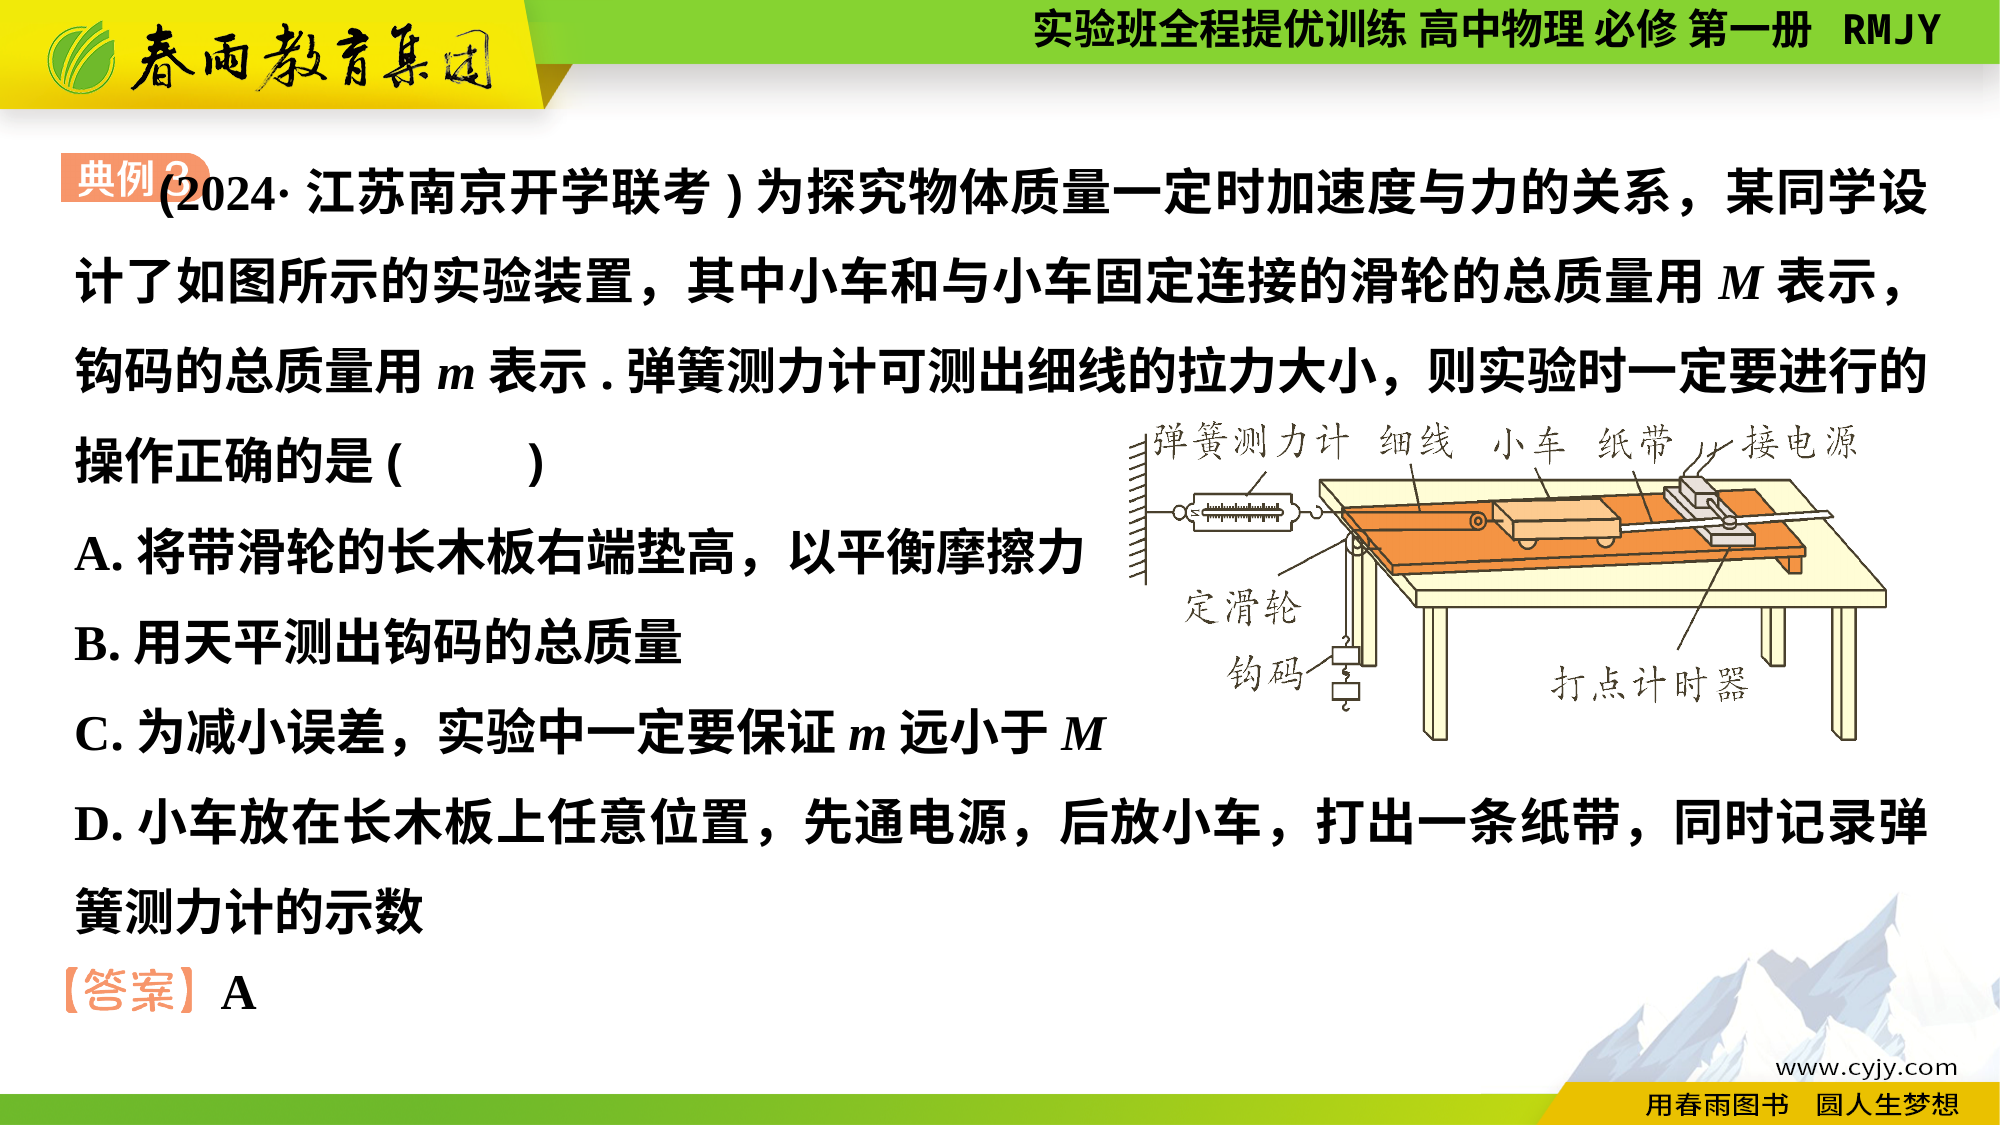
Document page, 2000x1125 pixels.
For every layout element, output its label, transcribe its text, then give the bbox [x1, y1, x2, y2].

text_box A [205, 952, 272, 1027]
list (2024·江苏南京开学联考)为探究物体质量一定时加速度与力的关系，某同学设计了如图所示的实验装置，其中小车和与小车固定连接的滑轮的总质量用M表示，钩码的总质量用m表示.弹簧测力计可测出细线的拉力大小，则实验时一定要进行的操作正确的是( ) A.将带滑轮的长木板右端垫高，以平衡摩擦力 B.用天平测出钩码的总质量 C.为减小误差，实验中一定要保证m远小于M D.小车放在长木板上任意位置，先通电源，后放小车，打出一条纸带，同时记录弹簧测力计的示数 [59, 122, 1944, 944]
picture [0, 0, 2000, 1125]
